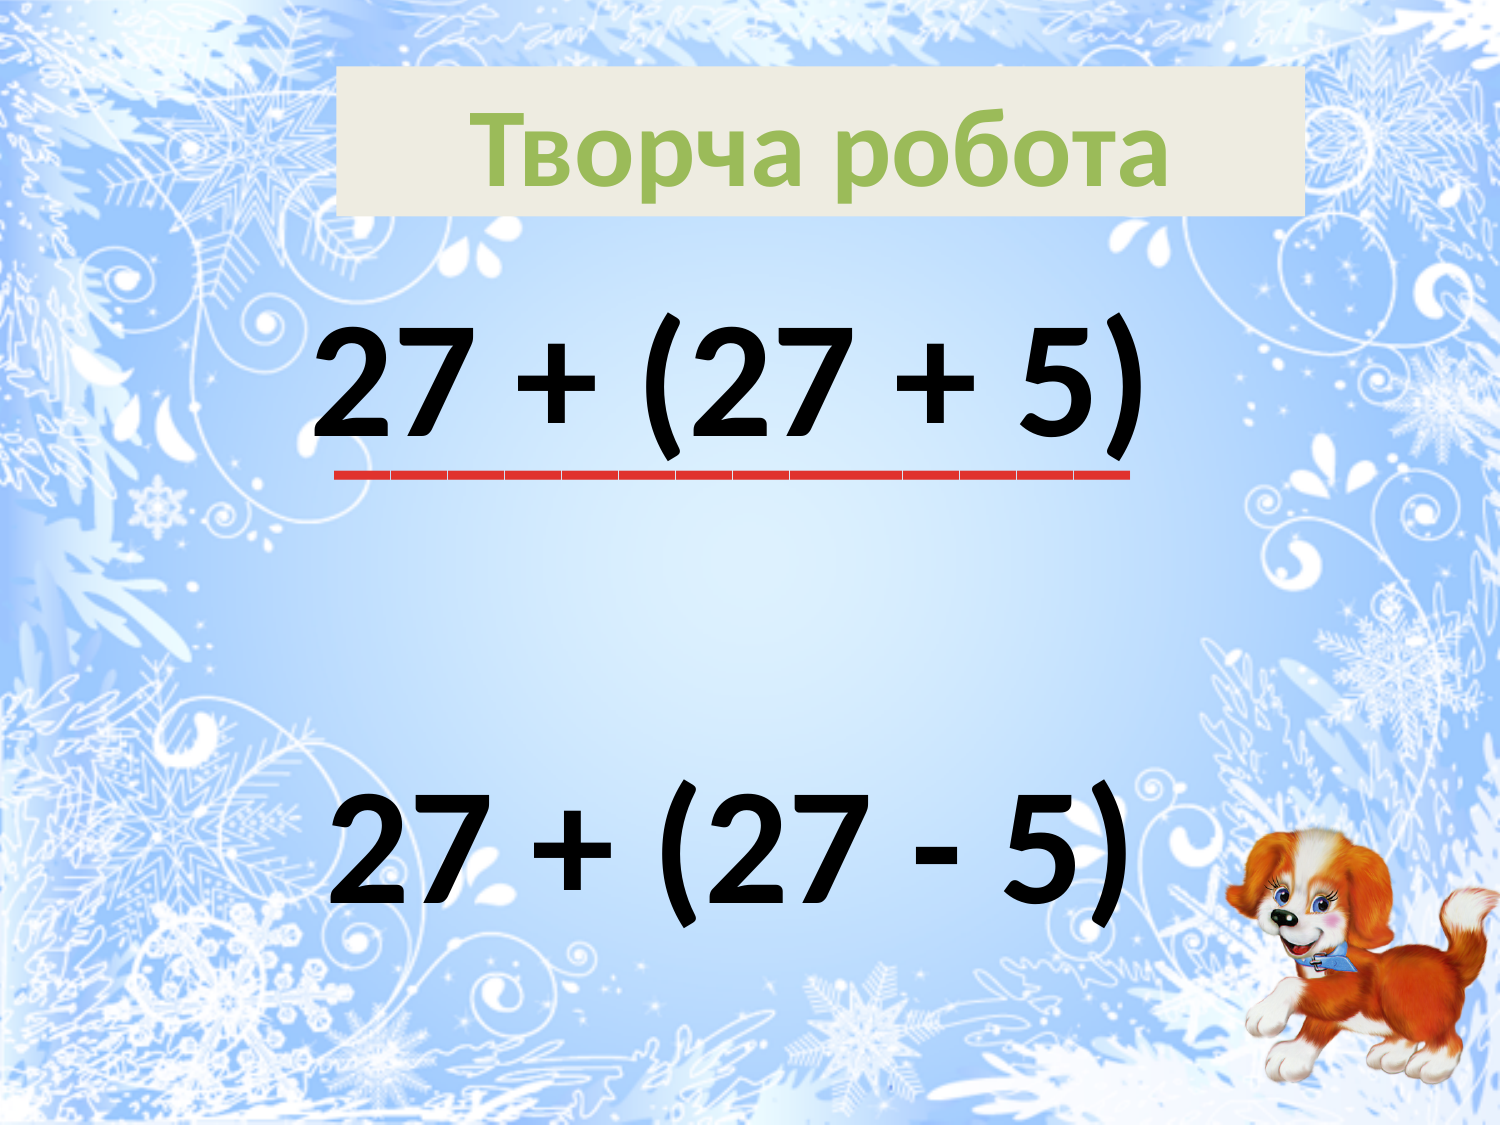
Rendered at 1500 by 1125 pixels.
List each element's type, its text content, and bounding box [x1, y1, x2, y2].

text_box Творча робота [336, 66, 1306, 217]
picture [0, 0, 1500, 1125]
list 27 + (27 + 5) 27 + (27 - 5) [75, 262, 1425, 1005]
text_box ______________ [319, 344, 1148, 495]
